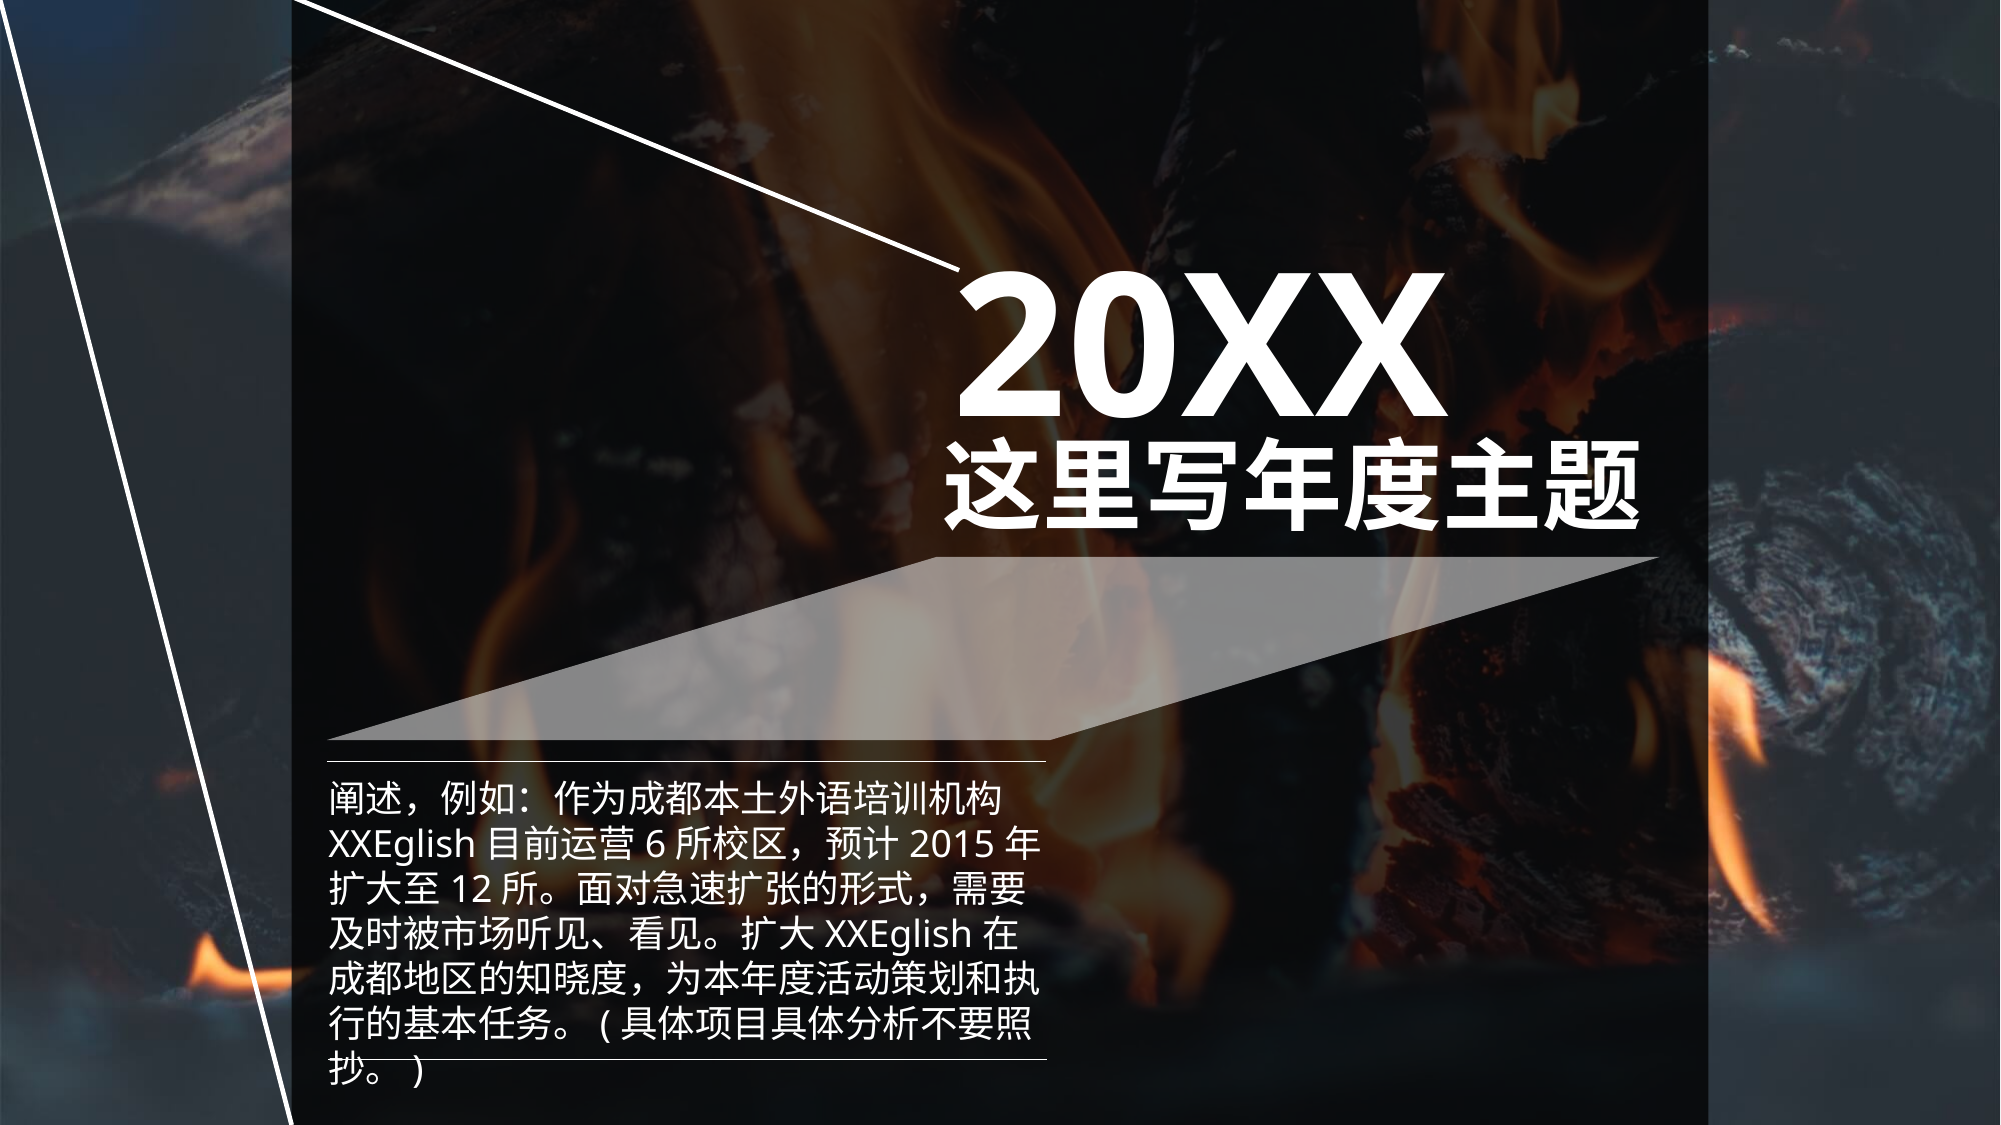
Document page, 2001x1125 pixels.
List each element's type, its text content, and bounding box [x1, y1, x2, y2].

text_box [221, 0, 960, 271]
picture [1709, 0, 2001, 1125]
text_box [0, 0, 292, 1125]
text_box [326, 555, 1661, 742]
text_box [292, 0, 1709, 1125]
text_box 阐述，例如：作为成都本土外语培训机构XXEglish目前运营6所校区，预计2015年扩大至12所。面对急速扩张的形式，需要及时被市场听见、看见。扩大XXEglish在成都地区的知晓度，为本年度活动策划和执行的基本任务。(具体项目具体分析不要照抄。) [313, 767, 1062, 1098]
text_box 这里写年度主题 [927, 414, 1658, 550]
text_box 20XX [938, 209, 1464, 464]
